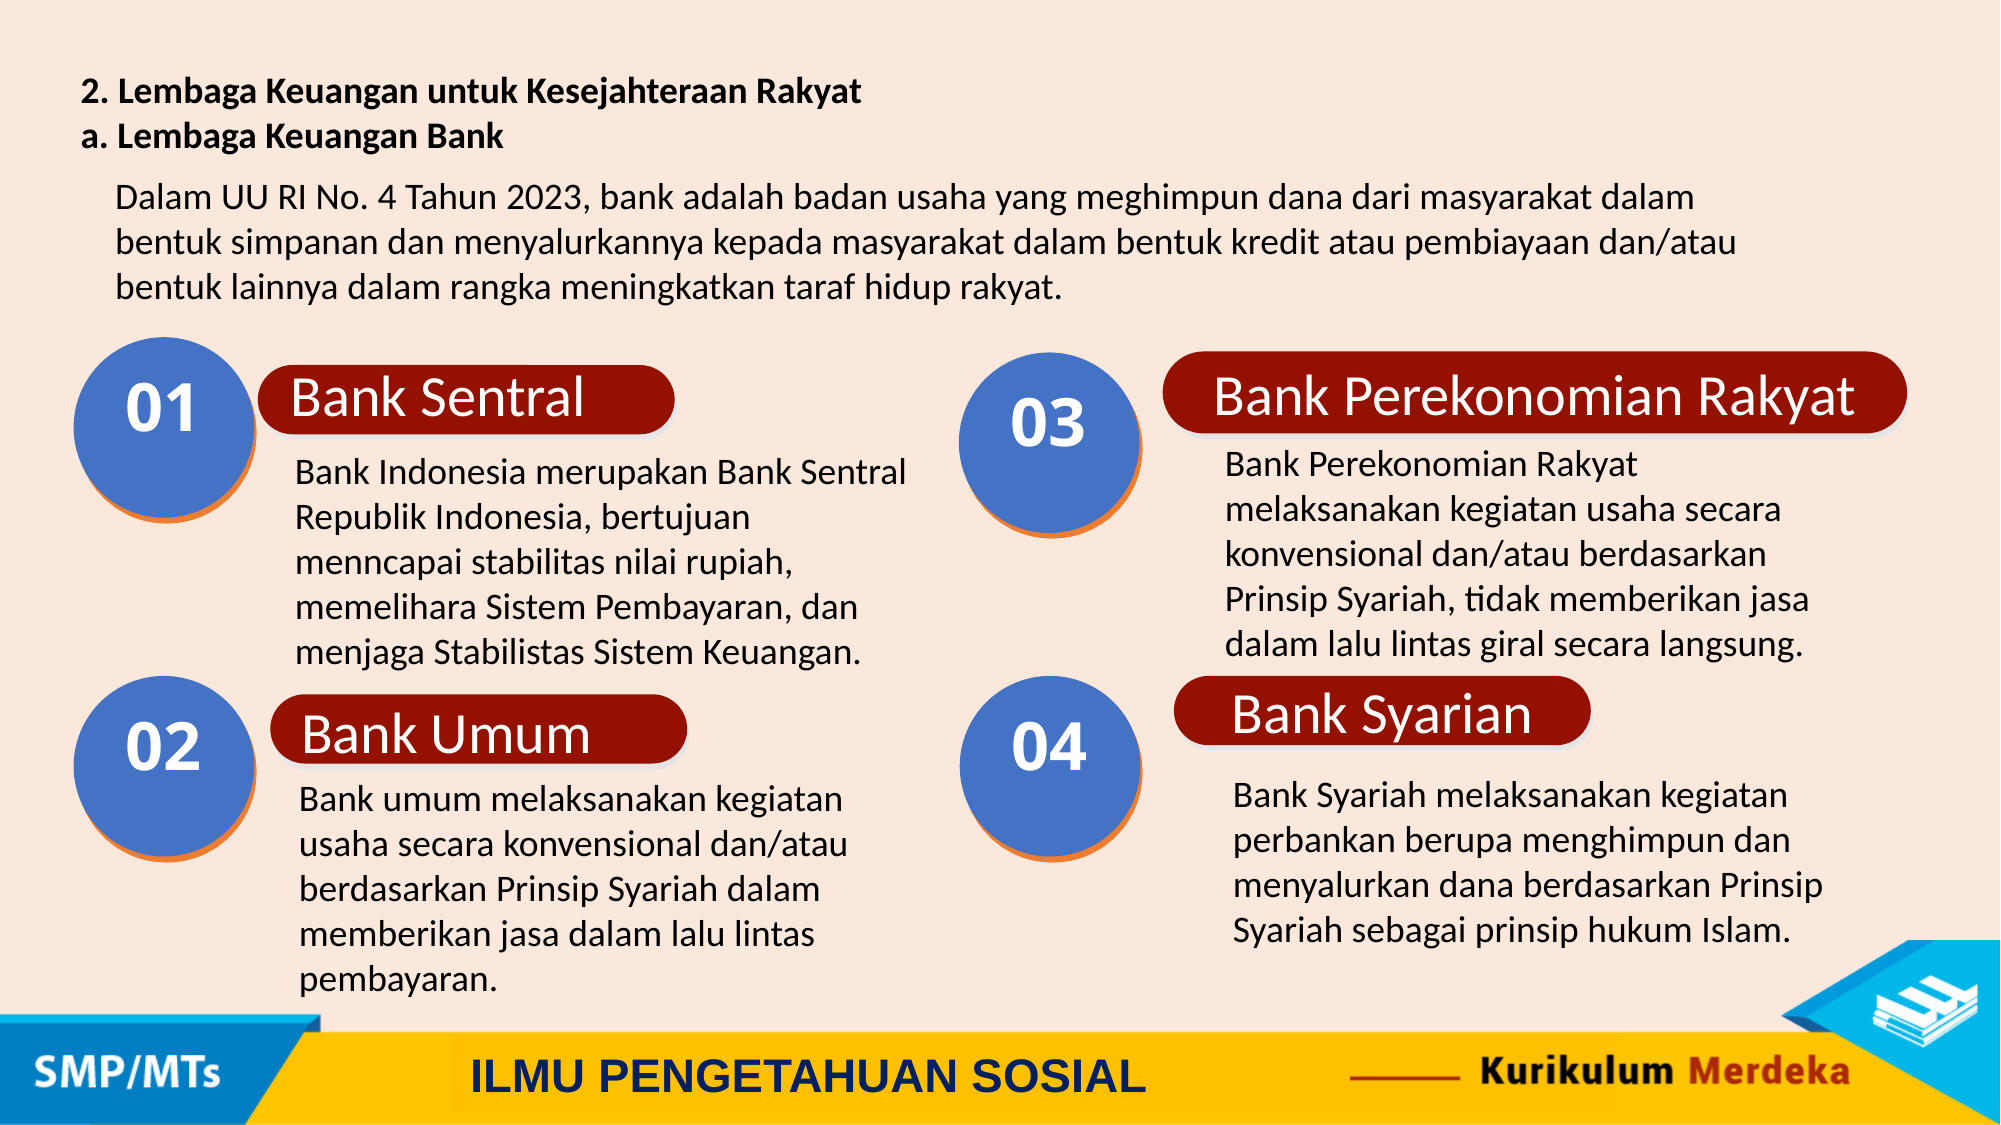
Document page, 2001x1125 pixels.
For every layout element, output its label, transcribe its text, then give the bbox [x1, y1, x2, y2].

text_box Bank Perekonomian Rakyat melaksanakan kegiatan usaha secara konvensional dan/atau berdasarkan Prinsip Syariah, tidak memberikan jasa dalam lalu lintas giral secara langsung. [1210, 431, 1860, 672]
text_box Bank Syarian [1173, 675, 1591, 746]
text_box [258, 369, 275, 430]
text_box Bank umum melaksanakan kegiatan usaha secara konvensional dan/atau berdasarkan Prinsip Syariah dalam memberikan jasa dalam lalu lintas pembayaran. [284, 766, 934, 940]
text_box 02 [73, 675, 255, 857]
text_box Bank Indonesia merupakan Bank Sentral Republik Indonesia, bertujuan menncapai stabilitas nilai rupiah, memelihara Sistem Pembayaran, dan menjaga Stabilistas Sistem Keuangan. [280, 439, 930, 680]
text_box [270, 700, 285, 758]
text_box Bank Perekonomian Rakyat [1162, 351, 1908, 434]
text_box Bank Syariah melaksanakan kegiatan perbankan berupa menghimpun dan menyalurkan dana berdasarkan Prinsip Syariah sebagai prinsip hukum Islam. [1218, 762, 1868, 940]
text_box [681, 709, 688, 749]
text_box [671, 384, 675, 416]
text_box Bank Umum [285, 687, 681, 766]
text_box [69, 366, 258, 563]
text_box 01 [97, 337, 230, 366]
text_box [0, 940, 2000, 1125]
text_box Bank Sentral [275, 351, 671, 434]
text_box Dalam UU RI No. 4 Tahun 2023, bank adalah badan usaha yang meghimpun dana dari masyarakat dalam bentuk simpanan dan menyalurkannya kepada masyarakat dalam bentuk kredit atau pembiayaan dan/atau bentuk lainnya dalam rangka meningkatkan taraf hidup rakyat. [100, 164, 1819, 315]
text_box 04 [959, 675, 1141, 857]
text_box 2. Lembaga Keuangan untuk Kesejahteraan Rakyat a. Lembaga Keuangan Bank [65, 58, 879, 165]
text_box 03 [958, 352, 1140, 534]
